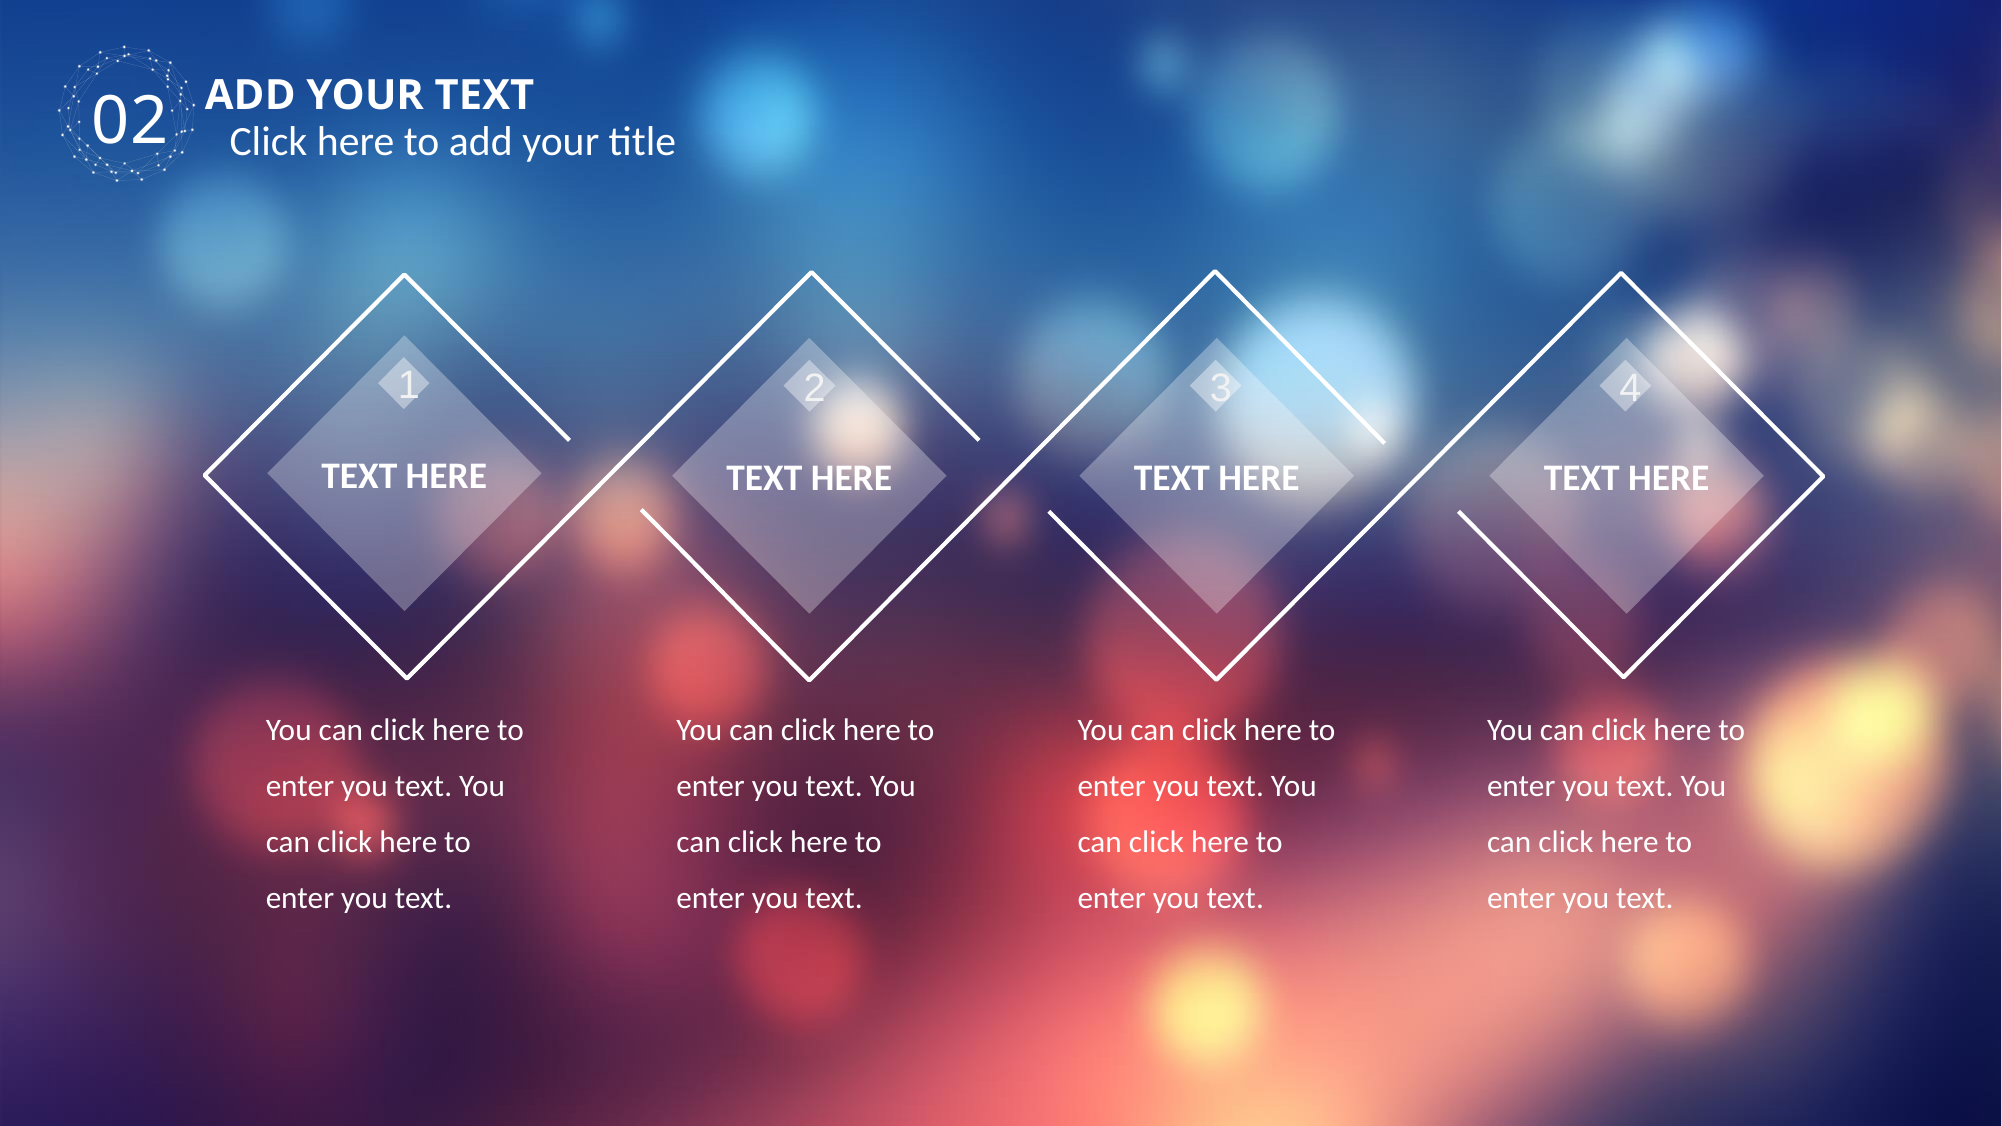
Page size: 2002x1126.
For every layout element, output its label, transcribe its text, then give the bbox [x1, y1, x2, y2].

text_box You can click here to enter you text. You can click here to enter you text. [245, 692, 562, 925]
text_box Click here to add your title [214, 106, 692, 172]
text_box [204, 270, 1824, 681]
text_box You can click here to enter you text. You can click here to enter you text. [1467, 692, 1784, 925]
text_box ADD YOUR TEXT [199, 59, 550, 125]
picture [0, 0, 2002, 1126]
text_box You can click here to enter you text. You can click here to enter you text. [1057, 692, 1374, 925]
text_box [59, 45, 196, 182]
text_box You can click here to enter you text. You can click here to enter you text. [656, 692, 973, 925]
